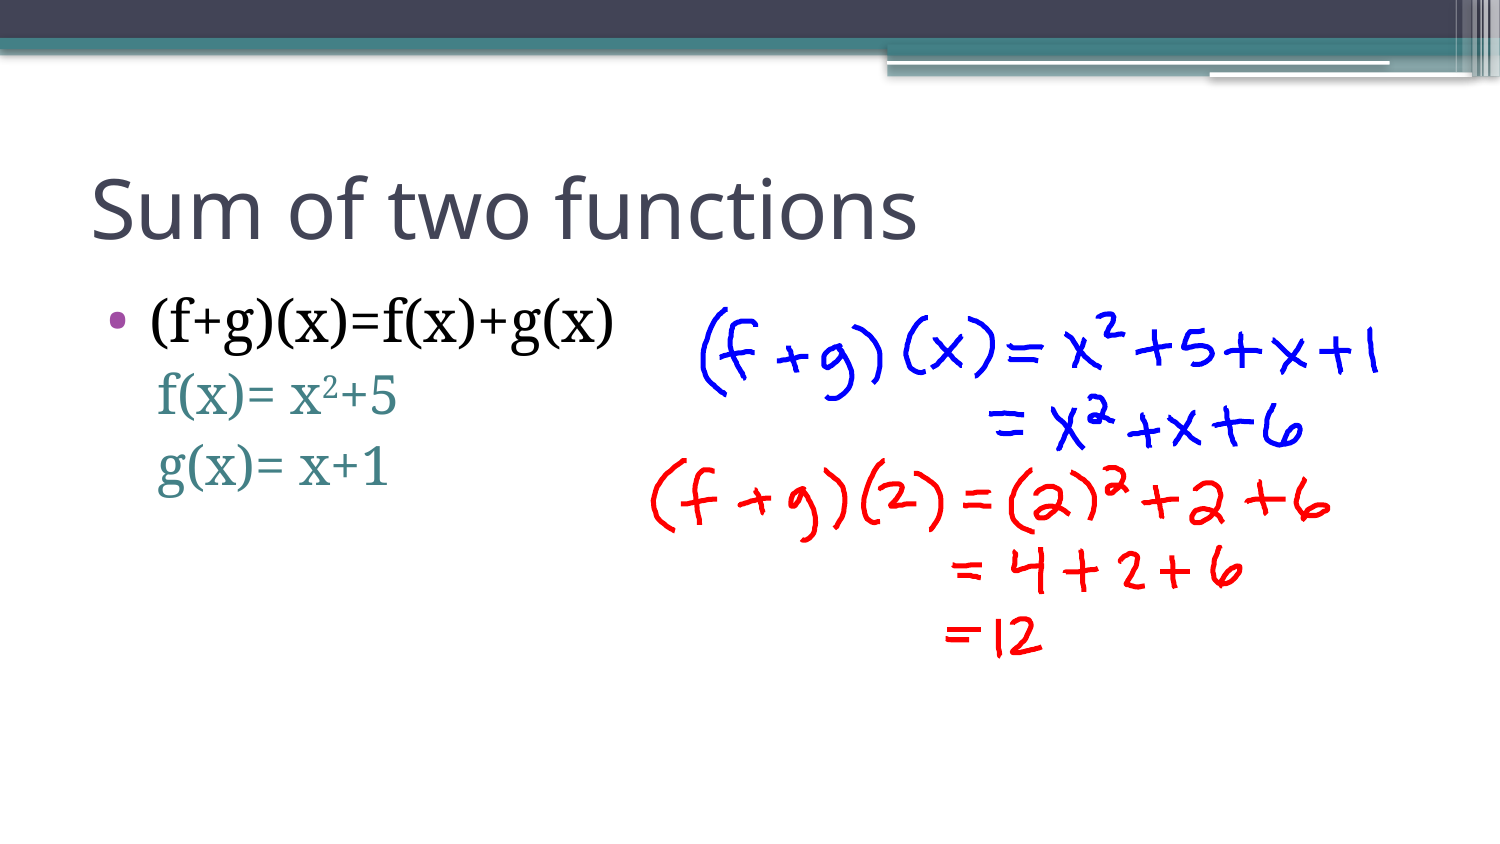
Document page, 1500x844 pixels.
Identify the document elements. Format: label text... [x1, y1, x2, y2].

text_box [1057, 407, 1076, 451]
text_box [1239, 333, 1243, 349]
text_box [787, 345, 793, 357]
text_box [1051, 408, 1067, 428]
text_box [967, 317, 994, 377]
text_box [729, 320, 757, 353]
text_box [989, 412, 1025, 416]
text_box [1073, 338, 1086, 368]
text_box [1097, 313, 1126, 337]
text_box [1335, 336, 1342, 374]
text_box [1228, 425, 1236, 447]
text_box [1339, 349, 1352, 353]
text_box [1368, 327, 1377, 373]
text_box [1141, 414, 1148, 431]
text_box [948, 353, 963, 367]
text_box [1182, 329, 1214, 366]
text_box [1068, 429, 1085, 450]
text_box [719, 350, 755, 359]
text_box [1153, 329, 1157, 346]
text_box [1065, 333, 1080, 350]
text_box [1128, 429, 1161, 436]
text_box [931, 335, 963, 369]
text_box [1168, 416, 1183, 430]
text_box [732, 354, 749, 380]
text_box [997, 431, 1024, 435]
text_box [1184, 430, 1202, 444]
text_box [1172, 411, 1196, 445]
text_box [1264, 403, 1301, 447]
text_box [1293, 356, 1307, 367]
text_box [1135, 344, 1172, 354]
text_box [1146, 434, 1151, 448]
text_box [852, 325, 881, 384]
list (f+g)(x)=f(x)+g(x) f(x)= x2+5 g(x)= x+1 [74, 276, 1426, 809]
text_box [653, 460, 1328, 657]
text_box [934, 337, 948, 352]
text_box [905, 316, 928, 374]
text_box [1280, 340, 1304, 374]
text_box [1088, 395, 1115, 423]
text_box [1213, 420, 1254, 427]
text_box [702, 308, 728, 396]
title Sum of two functions [74, 140, 1426, 273]
text_box [1225, 407, 1230, 422]
text_box [1008, 357, 1039, 362]
text_box [1155, 349, 1160, 366]
text_box [1272, 339, 1292, 357]
text_box [1225, 349, 1263, 354]
text_box [776, 355, 809, 362]
text_box [791, 360, 798, 373]
text_box [822, 344, 853, 400]
text_box [1008, 344, 1044, 349]
text_box [1080, 349, 1102, 369]
